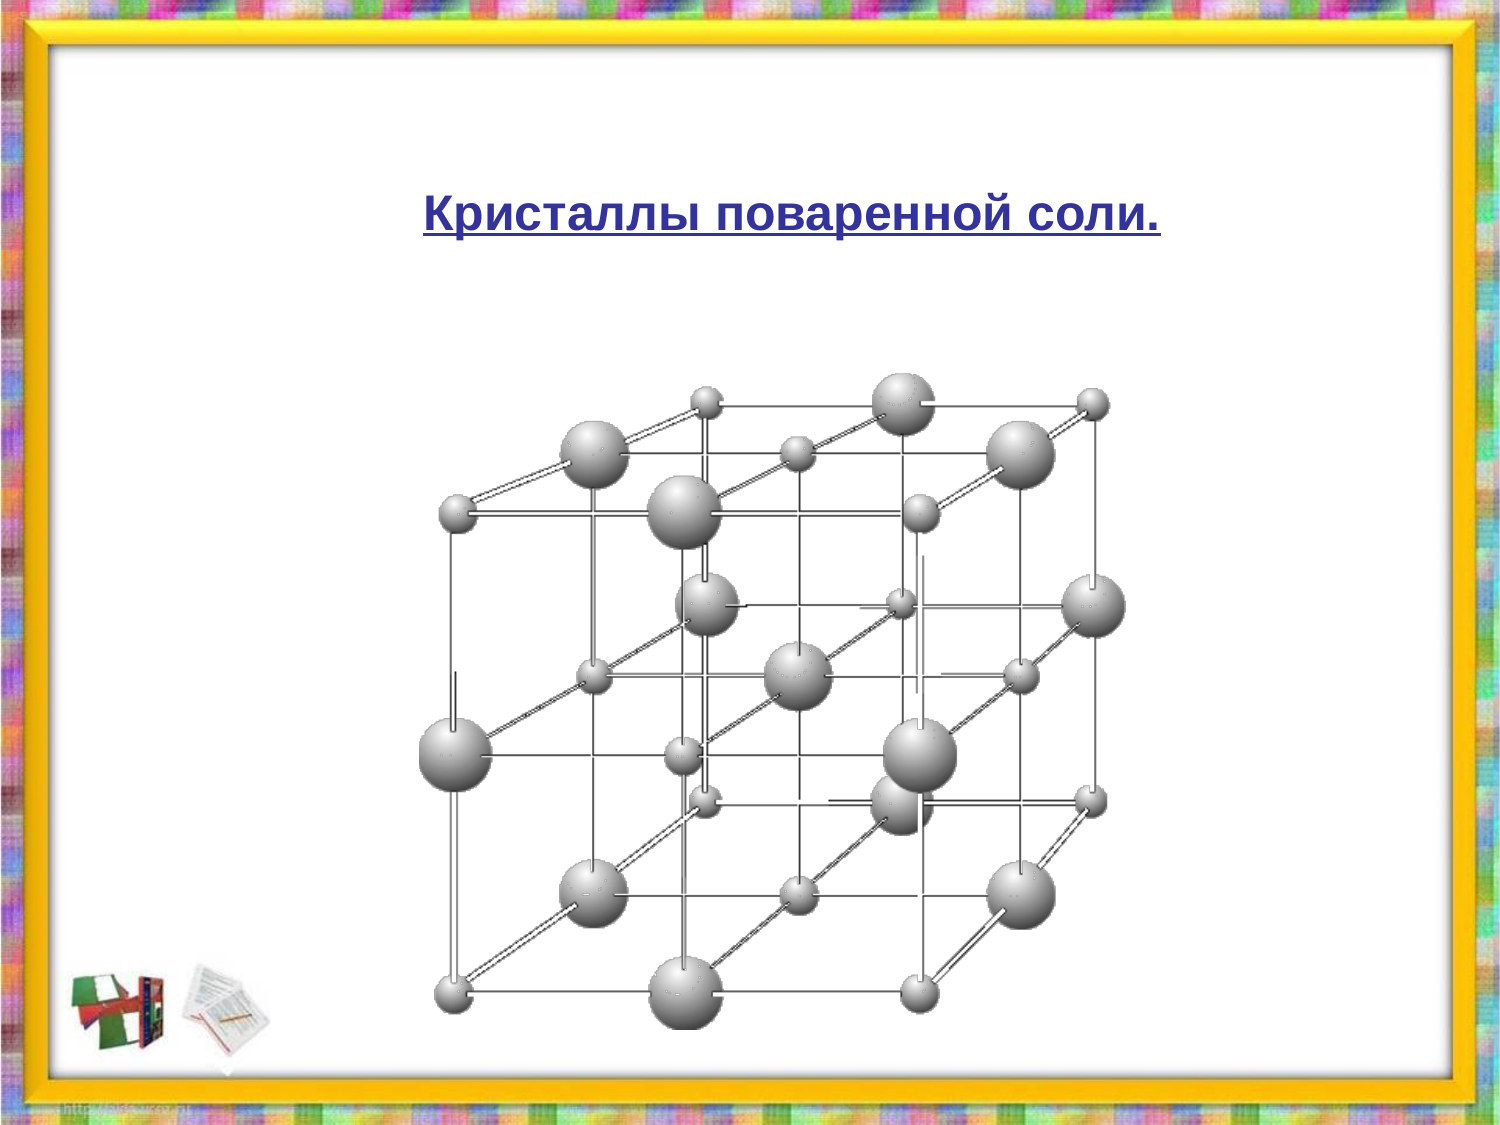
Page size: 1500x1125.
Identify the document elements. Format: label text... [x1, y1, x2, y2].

picture [0, 0, 1500, 1125]
text_box Кристаллы поваренной соли. [408, 172, 1177, 248]
